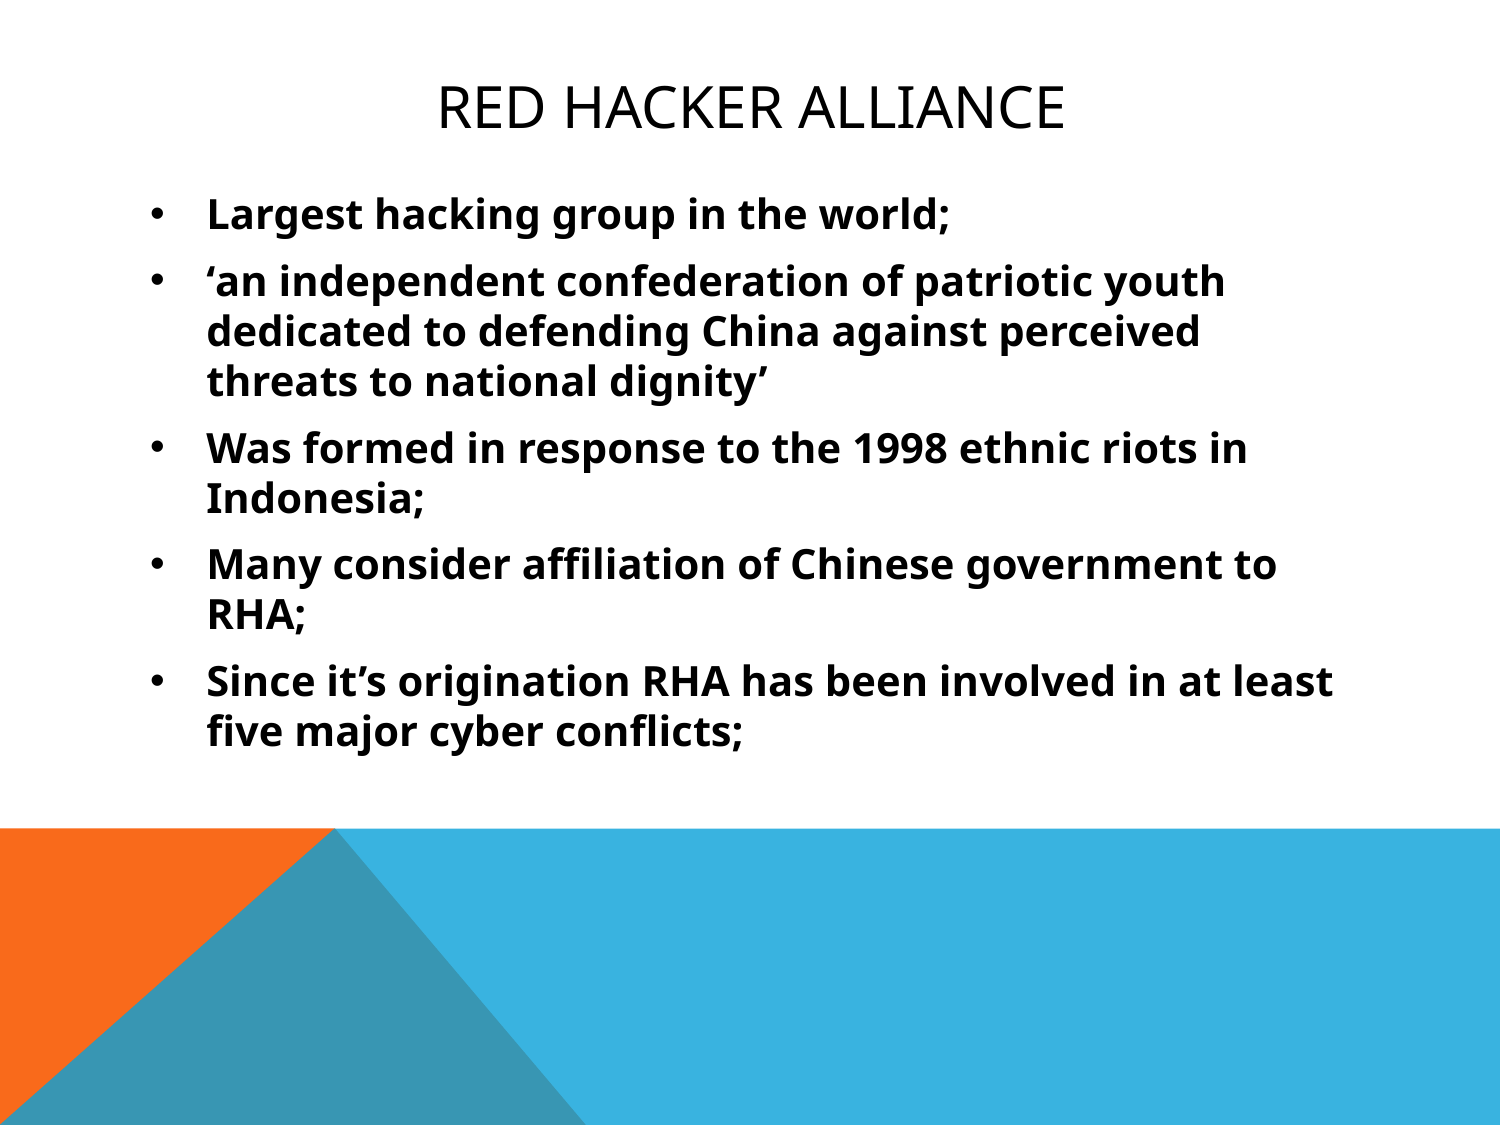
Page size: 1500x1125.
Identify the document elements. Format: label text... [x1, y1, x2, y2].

title Red hacker alliance [135, 60, 1369, 150]
list Largest hacking group in the world; ‘an independent confederation of patriotic youth dedicated to defending China against perceived threats to national dignity’ Was formed in response to the 1998 ethnic riots in Indonesia; Many consider affiliation of Chinese government to RHA; Since it’s origination RHA has been involved in at least five major cyber conflicts; [135, 180, 1369, 768]
